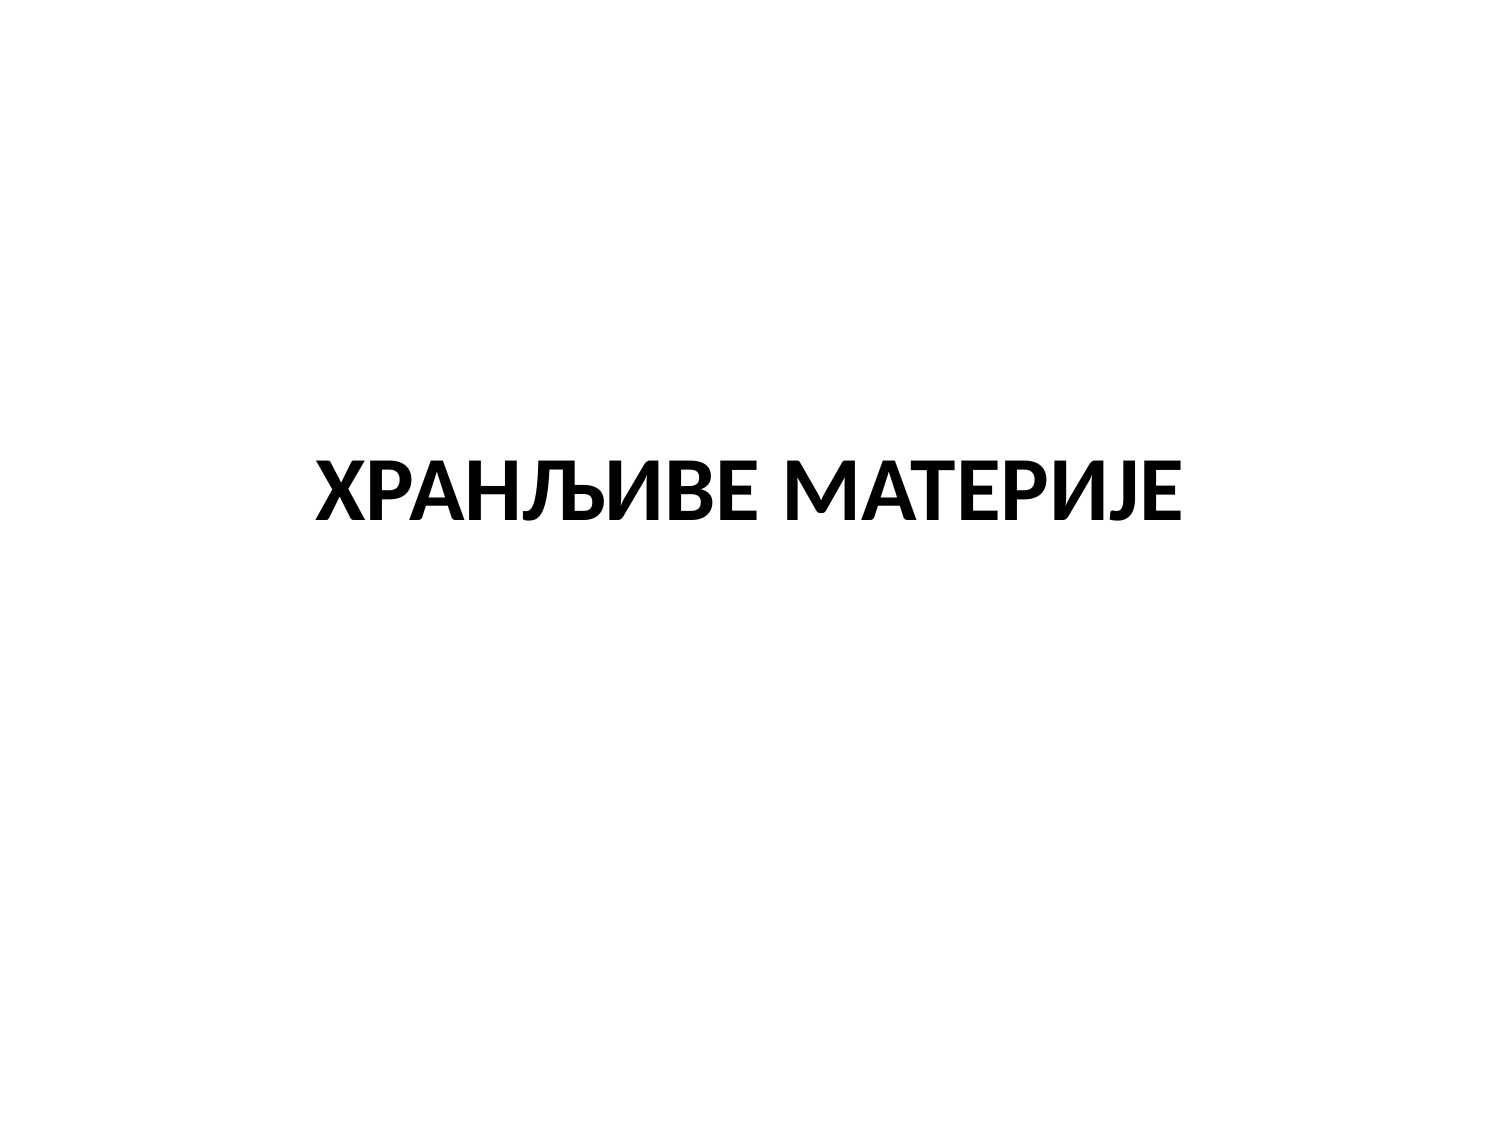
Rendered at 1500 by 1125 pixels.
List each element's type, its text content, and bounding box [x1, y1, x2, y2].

title ХРАНЉИВЕ МАТЕРИЈЕ [0, 408, 1500, 669]
